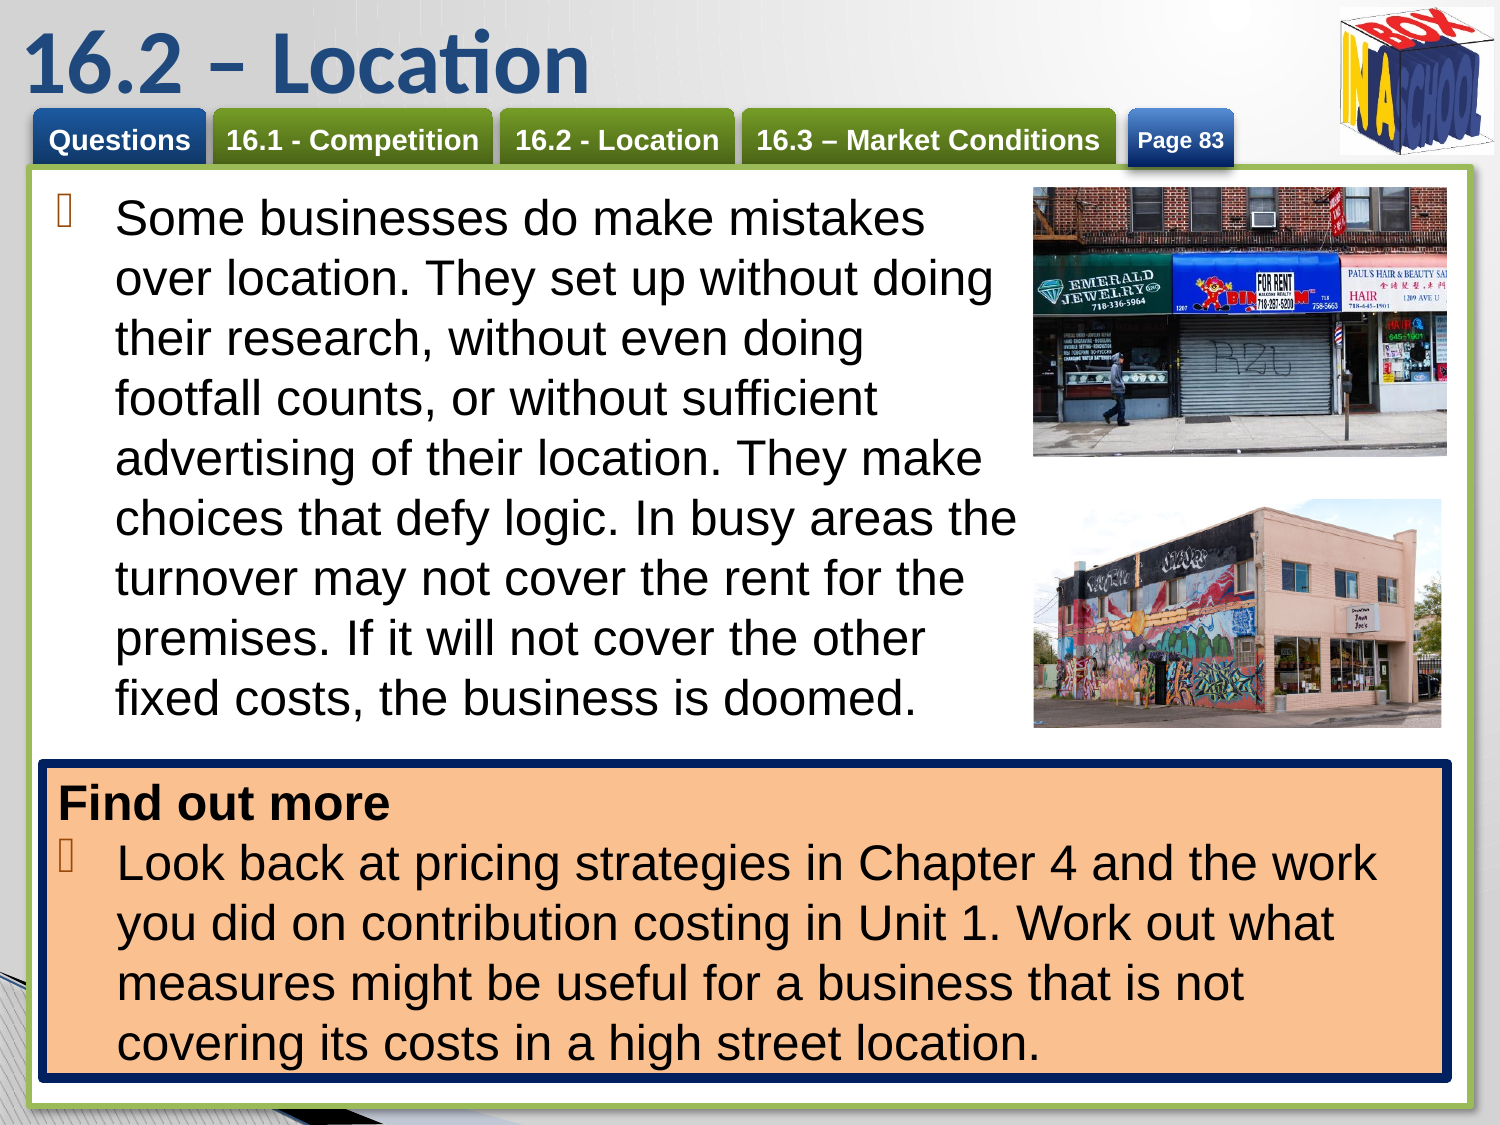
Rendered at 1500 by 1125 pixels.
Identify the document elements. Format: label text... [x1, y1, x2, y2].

picture [281, 1114, 303, 1125]
picture [1033, 186, 1448, 457]
text_box Find out more Look back at pricing strategies in Chapter 4 and the work you did on contribution costing in Unit 1. Work out what measures might be useful for a business that is not covering its costs in a high street location. [42, 763, 1447, 1078]
title 16.2 – Location [5, 11, 1270, 102]
picture [1340, 7, 1495, 155]
text_box Page 83 [1127, 108, 1235, 168]
text_box Some businesses do make mistakes over location. They set up without doing their research, without even doing footfall counts, or without sufficient advertising of their location. They make choices that defy logic. In busy areas the turnover may not cover the rent for the premises. If it will not cover the other fixed costs, the business is doomed. [41, 178, 1034, 734]
picture [1033, 498, 1442, 729]
